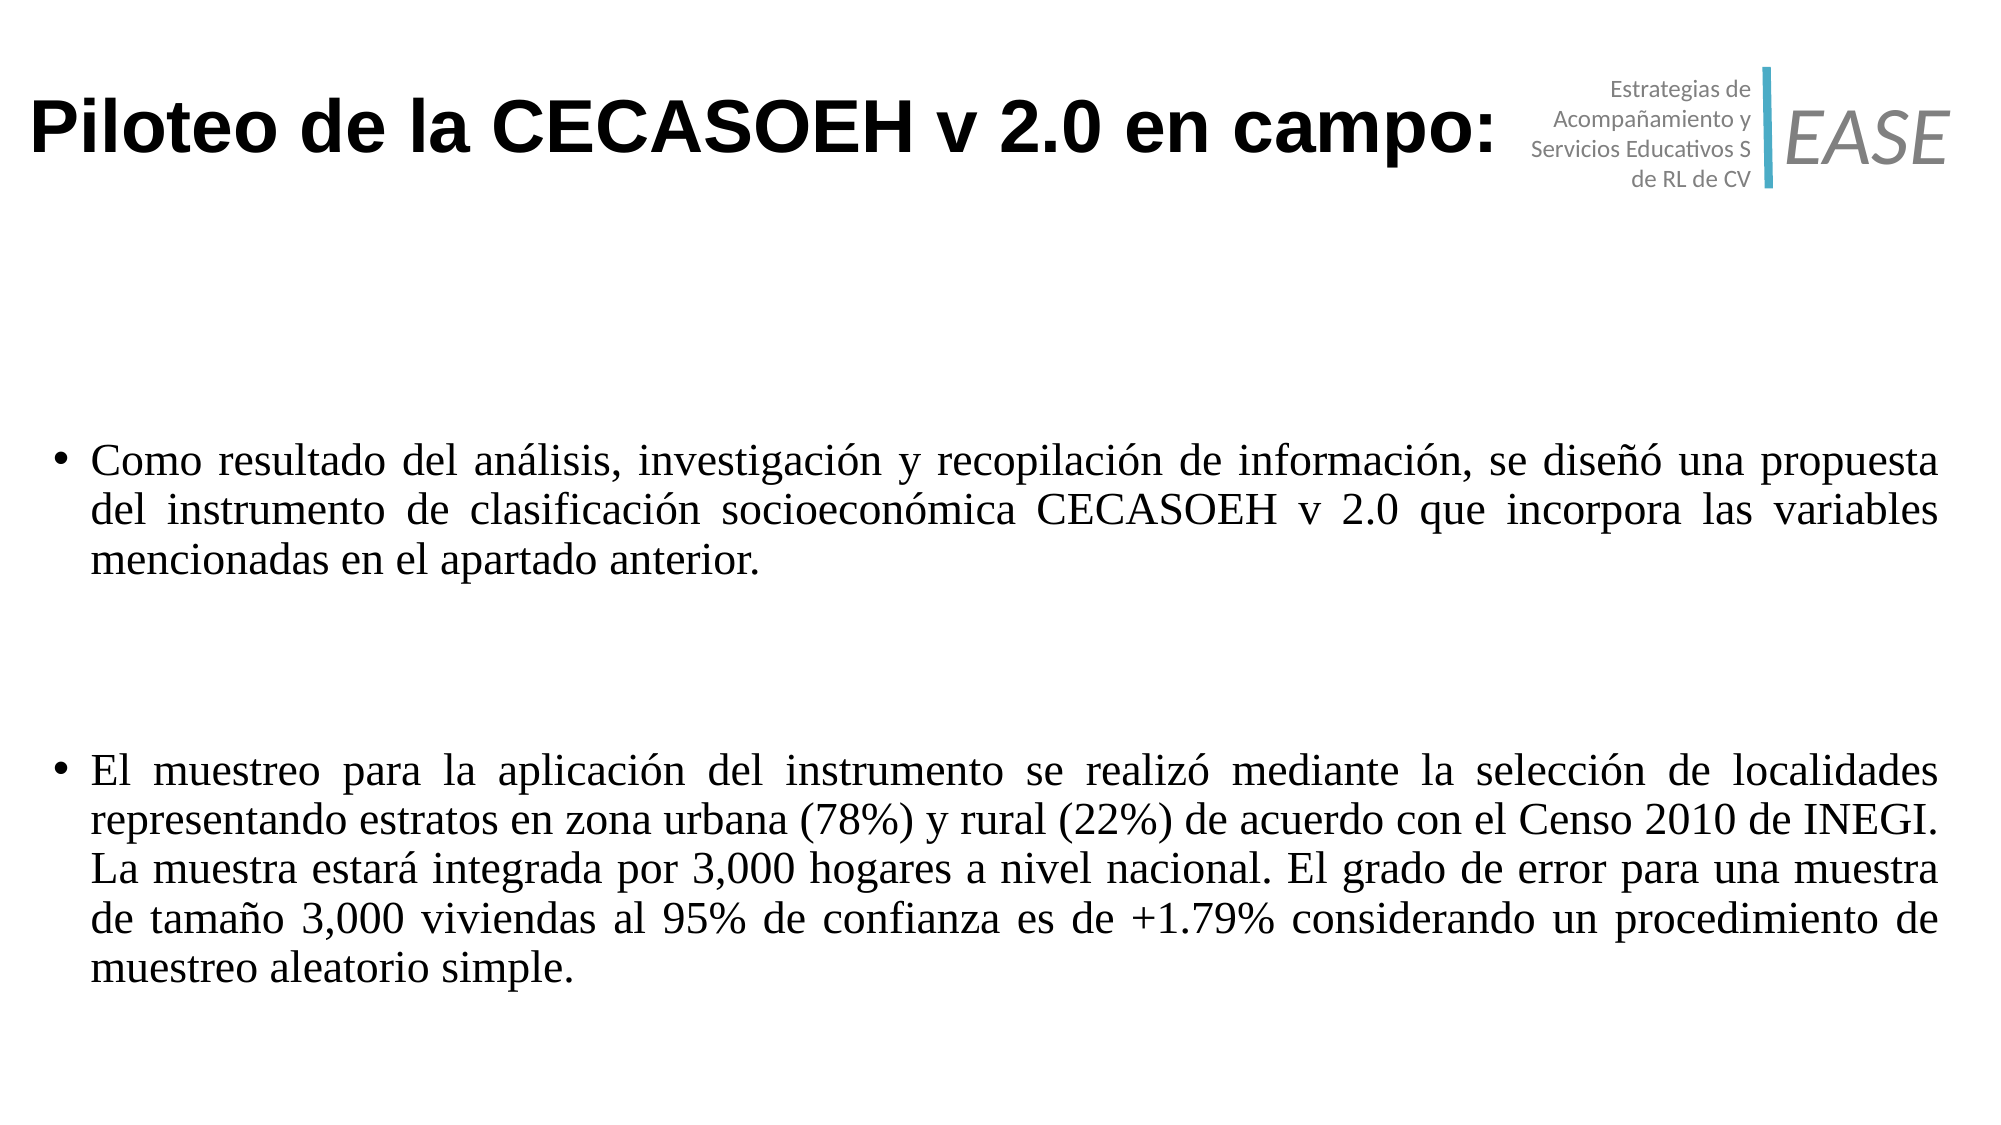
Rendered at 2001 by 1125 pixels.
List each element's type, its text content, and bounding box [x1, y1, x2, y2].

list Como resultado del análisis, investigación y recopilación de información, se diseñó una propuesta del instrumento de clasificación socioeconómica CECASOEH v 2.0 que incorpora las variables mencionadas en el apartado anterior. El muestreo para la aplicación del instrumento se realizó mediante la selección de localidades representando estratos en zona urbana (78%) y rural (22%) de acuerdo con el Censo 2010 de INEGI. La muestra estará integrada por 3,000 hogares a nivel nacional. El grado de error para una muestra de tamaño 3,000 viviendas al 95% de confianza es de +1.79% considerando un procedimiento de muestreo aleatorio simple. [38, 212, 1956, 1065]
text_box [1487, 59, 2000, 206]
title Piloteo de la CECASOEH v 2.0 en campo: [14, 31, 1650, 234]
